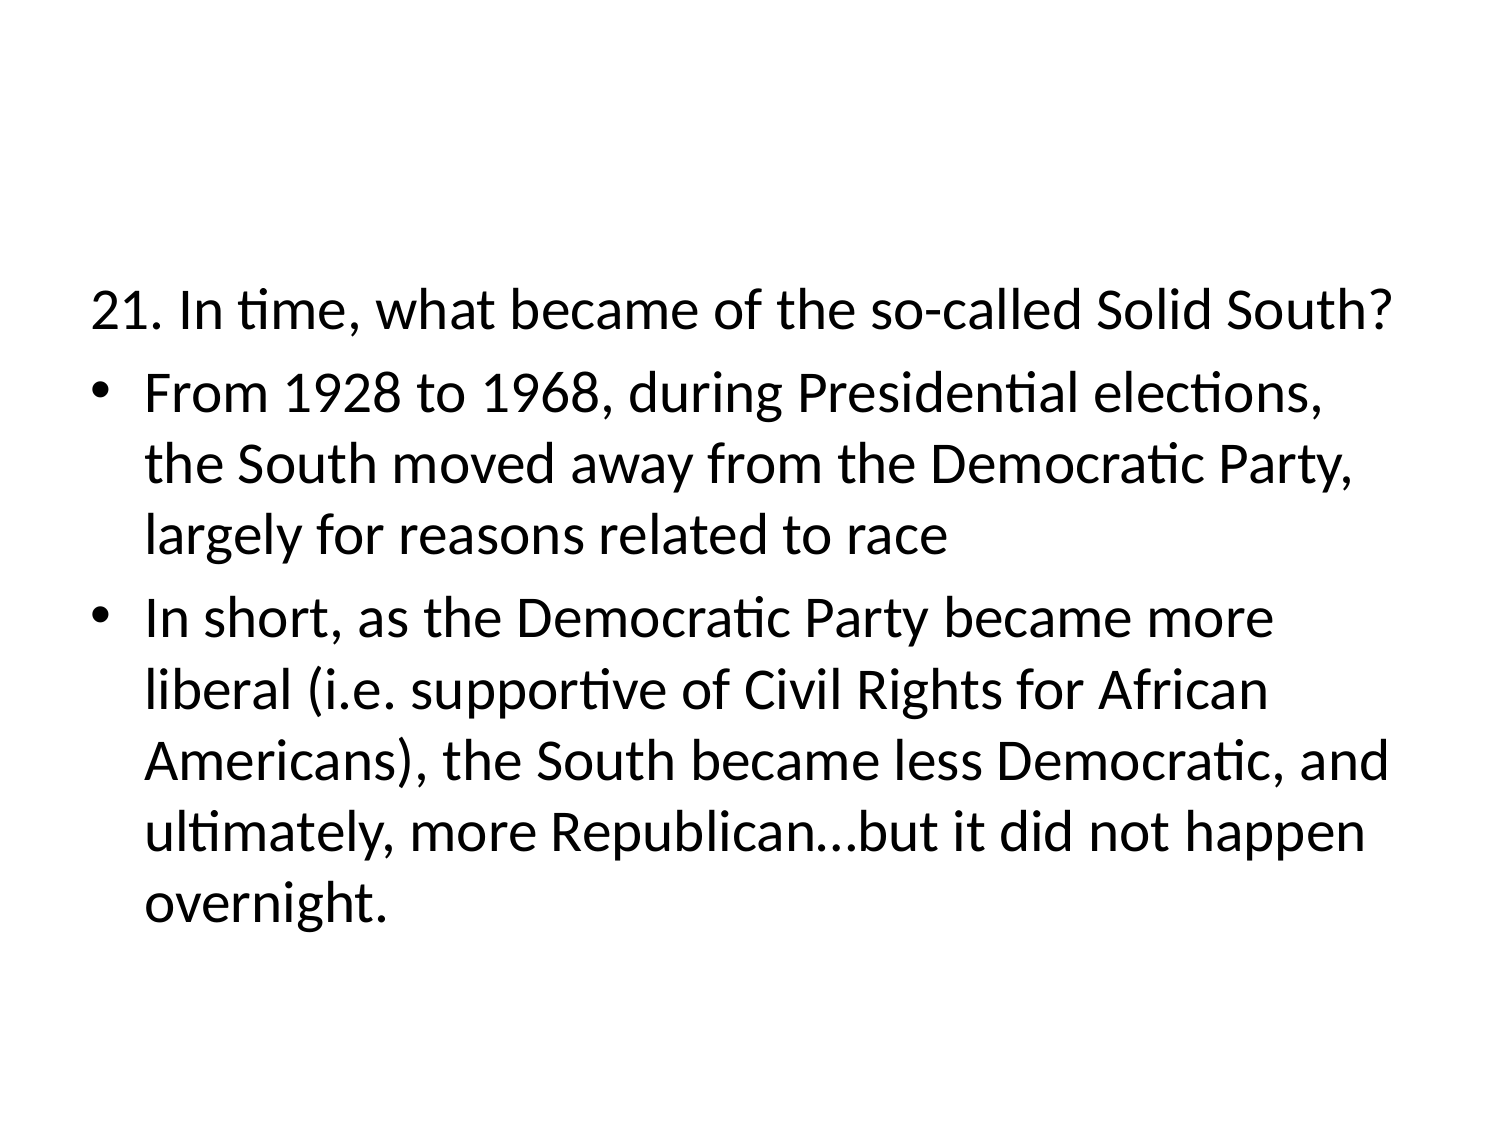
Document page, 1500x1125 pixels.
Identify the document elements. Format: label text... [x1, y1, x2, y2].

list 21. In time, what became of the so-called Solid South? From 1928 to 1968, during Presidential elections, the South moved away from the Democratic Party, largely for reasons related to race In short, as the Democratic Party became more liberal (i.e. supportive of Civil Rights for African Americans), the South became less Democratic, and ultimately, more Republican…but it did not happen overnight. [75, 262, 1425, 1005]
